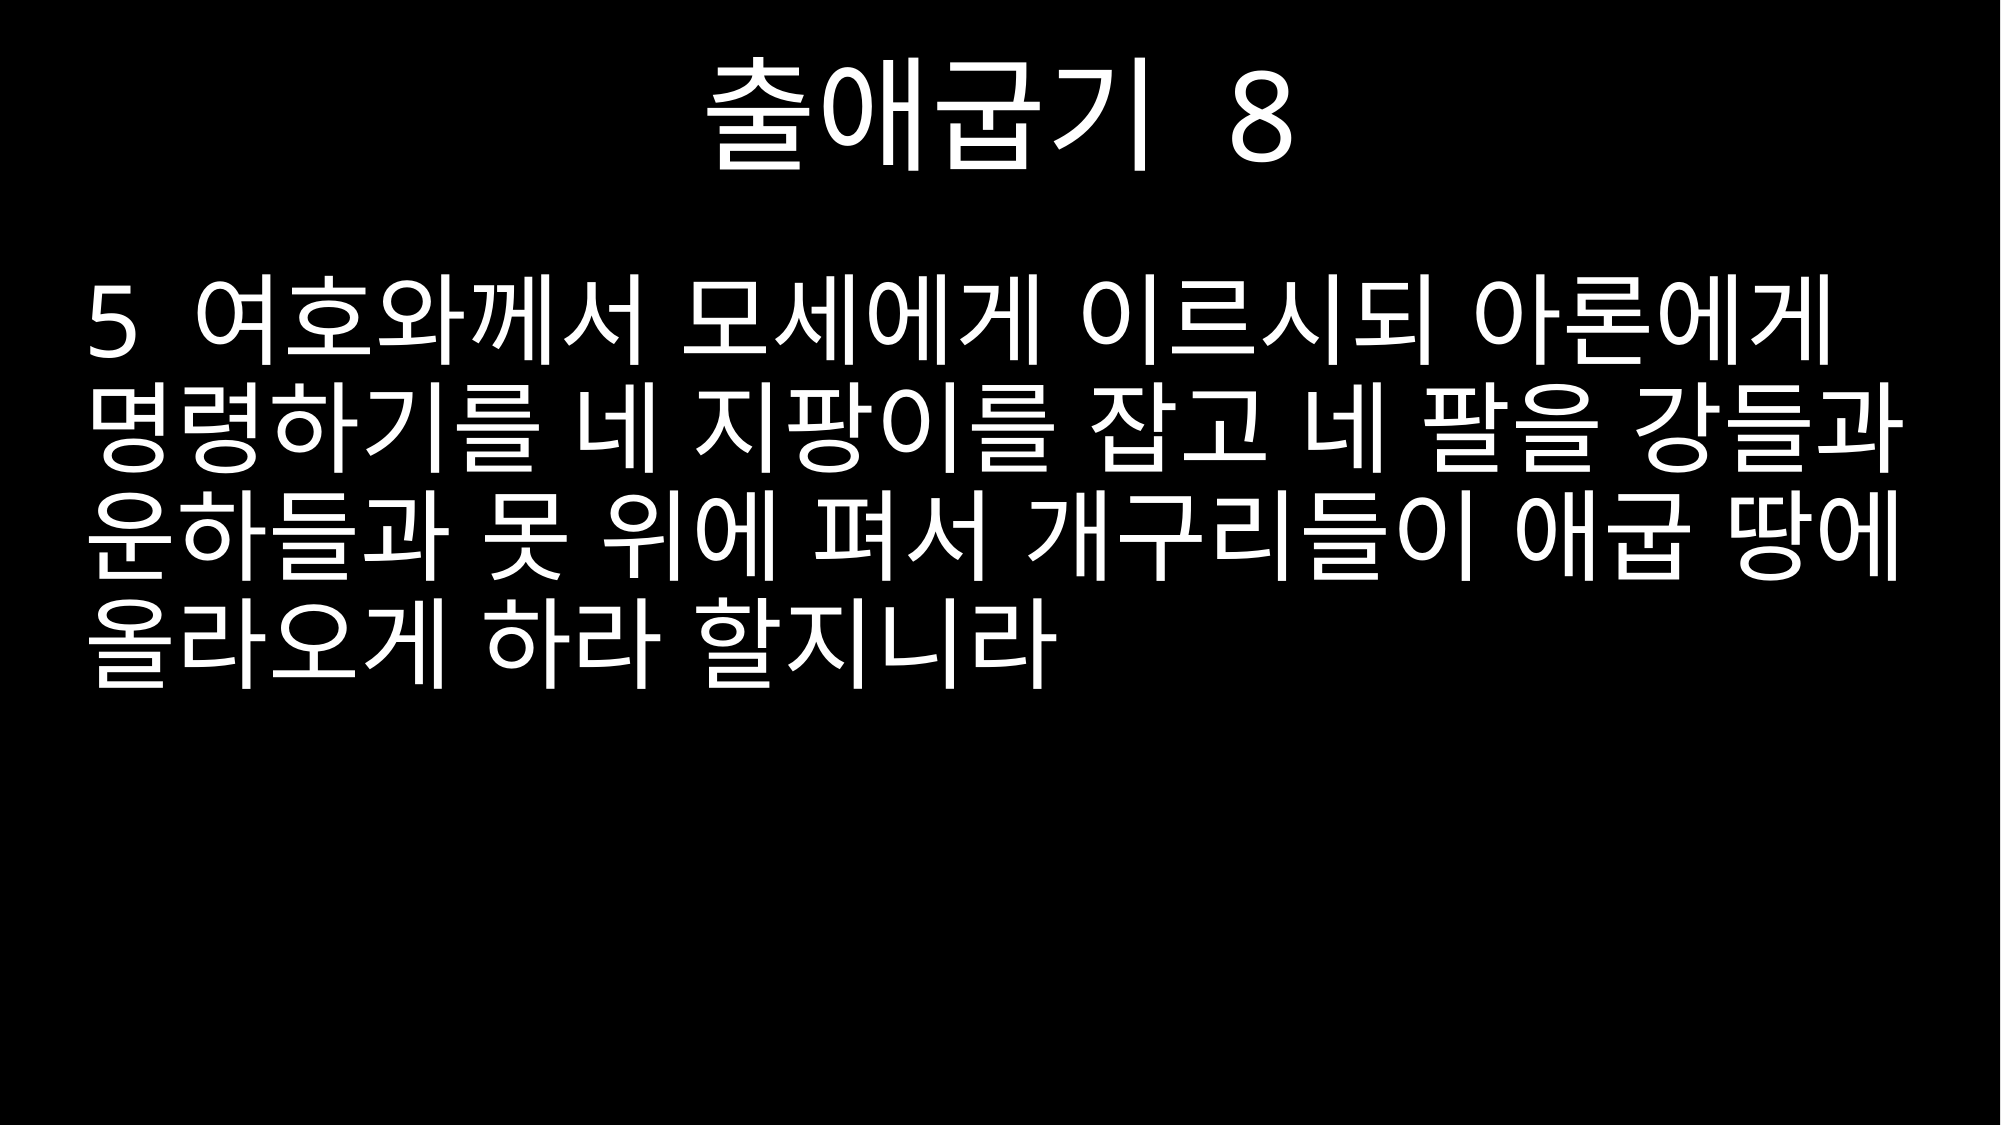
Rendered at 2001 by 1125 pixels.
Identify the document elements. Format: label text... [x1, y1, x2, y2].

picture [0, 0, 2001, 1125]
footer 출애굽기 8 [0, 32, 2000, 192]
list 5 여호와께서 모세에게 이르시되 아론에게 명령하기를 네 지팡이를 잡고 네 팔을 강들과 운하들과 못 위에 펴서 개구리들이 애굽 땅에 올라오게 하라 할지니라 [69, 263, 1953, 423]
